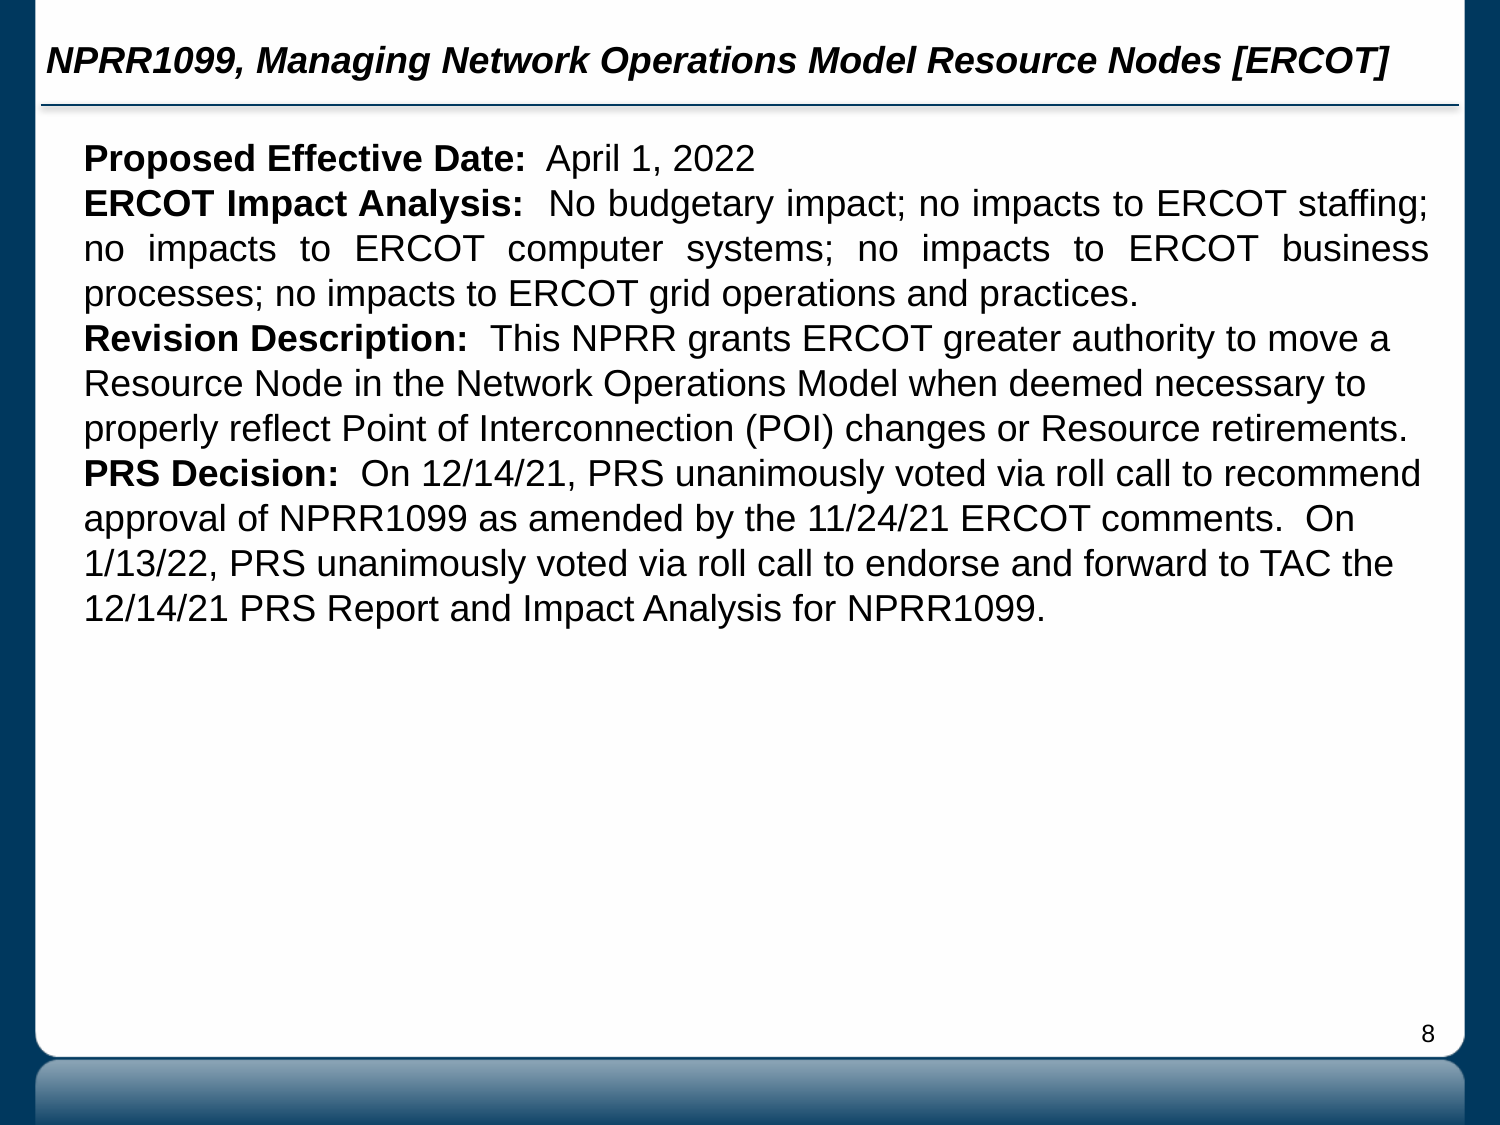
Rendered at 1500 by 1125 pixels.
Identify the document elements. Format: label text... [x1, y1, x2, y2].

text_box Proposed Effective Date: April 1, 2022 ERCOT Impact Analysis: No budgetary impact; no impacts to ERCOT staffing; no impacts to ERCOT computer systems; no impacts to ERCOT business processes; no impacts to ERCOT grid operations and practices. Revision Description: This NPRR grants ERCOT greater authority to move a Resource Node in the Network Operations Model when deemed necessary to properly reflect Point of Interconnection (POI) changes or Resource retirements. PRS Decision: On 12/14/21, PRS unanimously voted via roll call to recommend approval of NPRR1099 as amended by the 11/24/21 ERCOT comments. On 1/13/22, PRS unanimously voted via roll call to endorse and forward to TAC the 12/14/21 PRS Report and Impact Analysis for NPRR1099. [31, 126, 1444, 637]
picture [35, 0, 1465, 1125]
title NPRR1099, Managing Network Operations Model Resource Nodes [ERCOT] [31, 20, 1464, 97]
